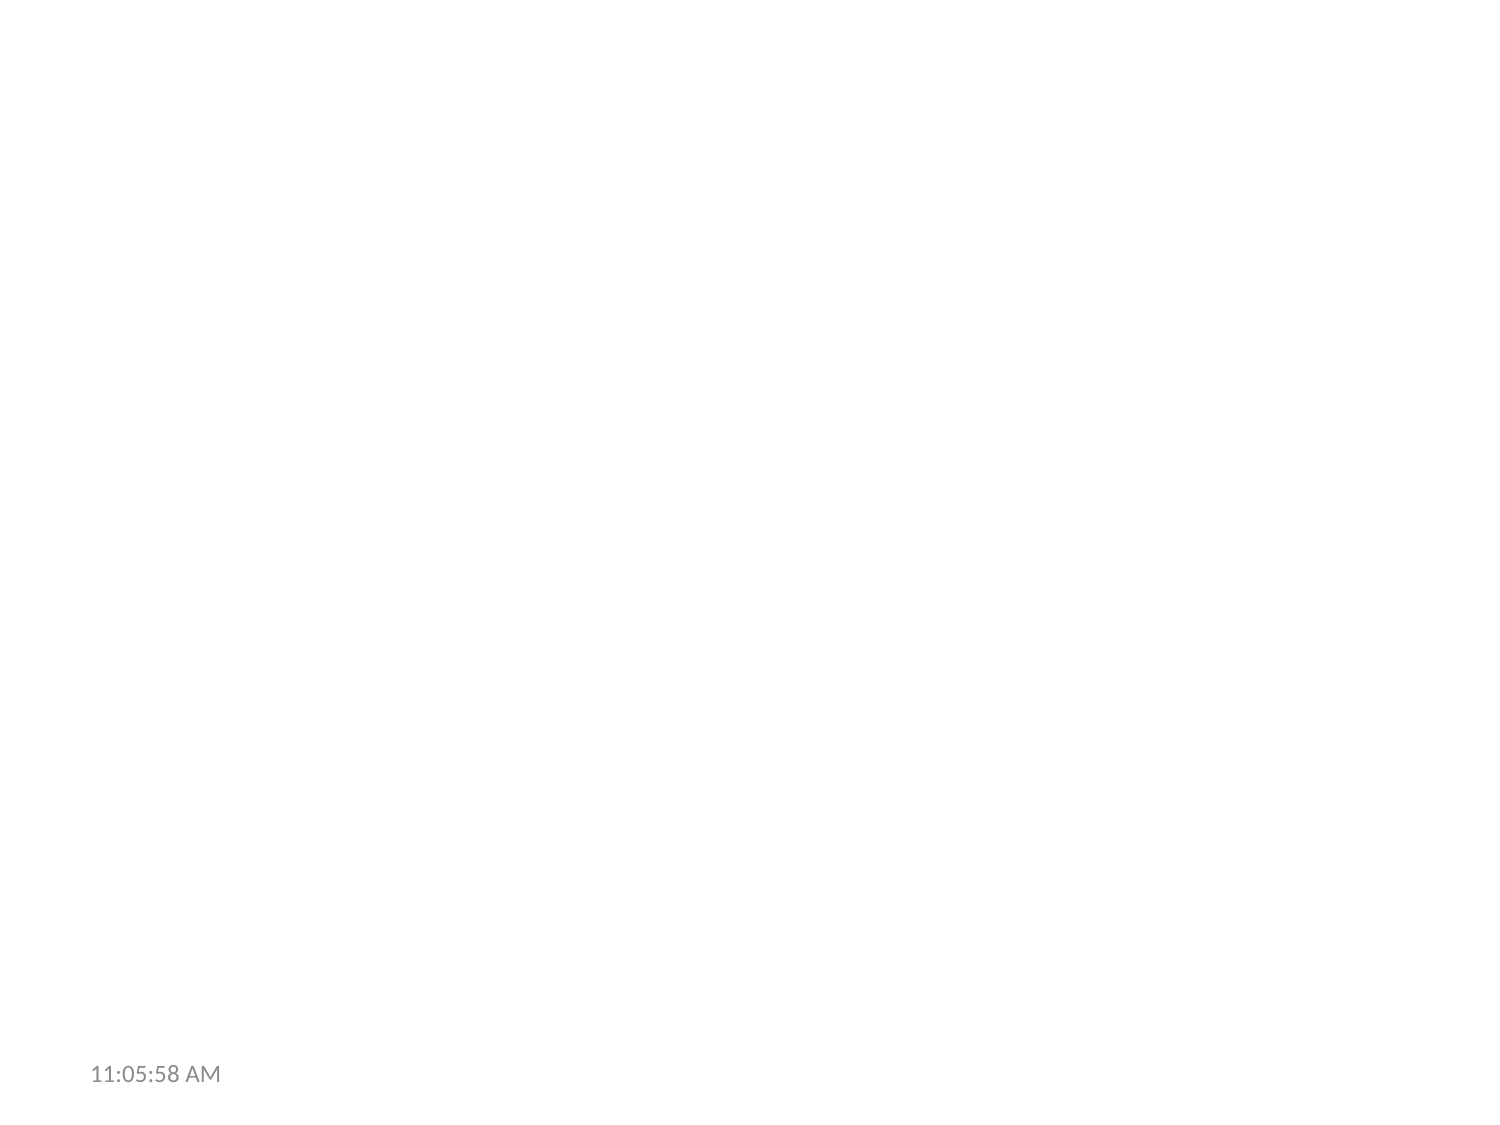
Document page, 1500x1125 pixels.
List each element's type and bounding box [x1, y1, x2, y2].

slide_number [75, 1042, 425, 1103]
